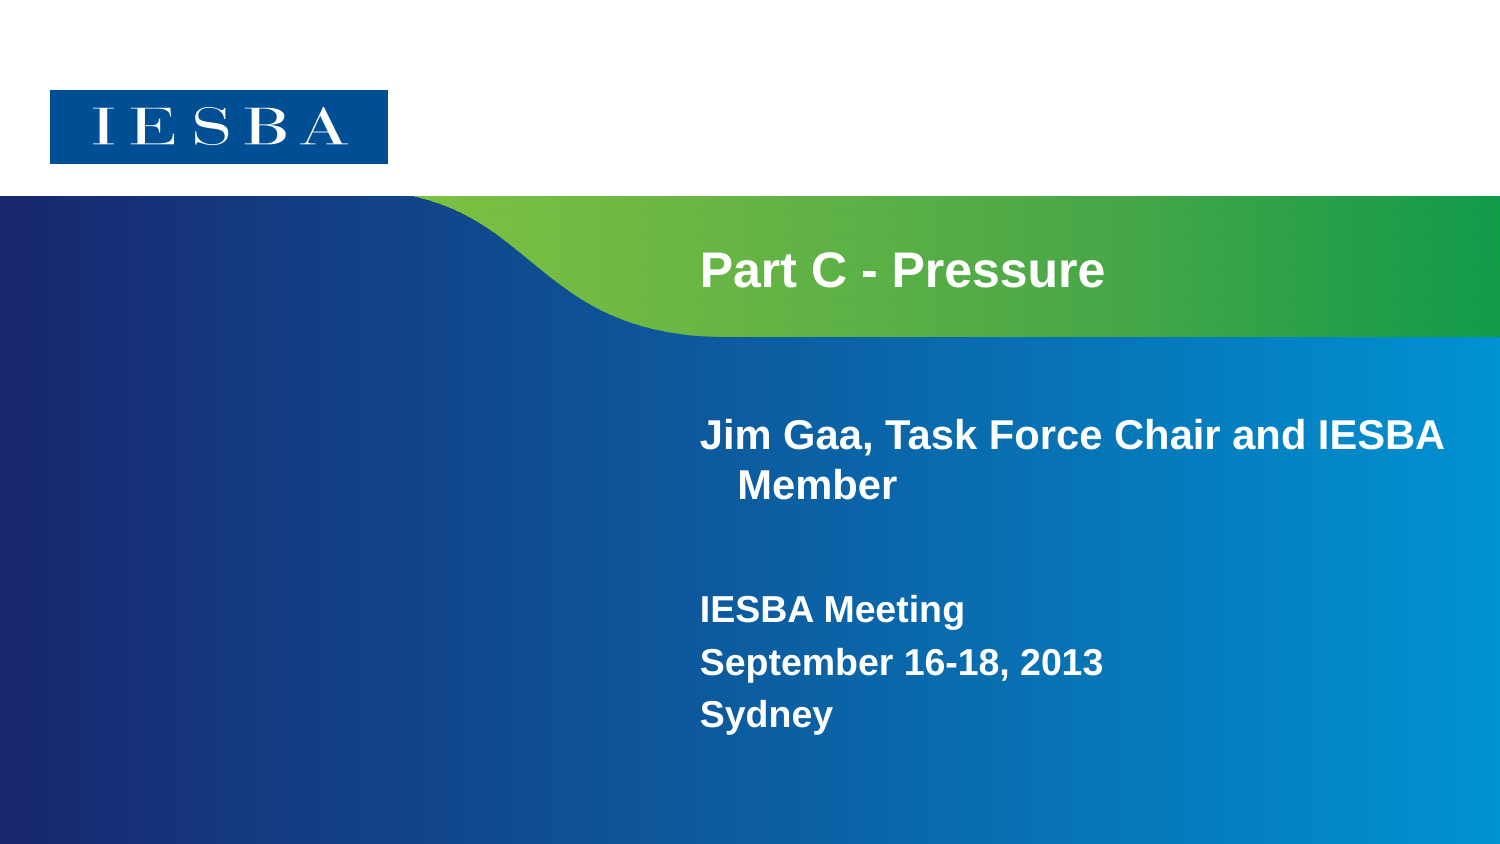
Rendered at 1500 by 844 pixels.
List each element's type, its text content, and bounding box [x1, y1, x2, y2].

title Part C - Pressure [699, 206, 1463, 329]
picture [412, 196, 1500, 337]
picture [50, 90, 388, 164]
subtitle Jim Gaa, Task Force Chair and IESBA Member IESBA Meeting September 16-18, 2013 Sydney [699, 407, 1450, 760]
